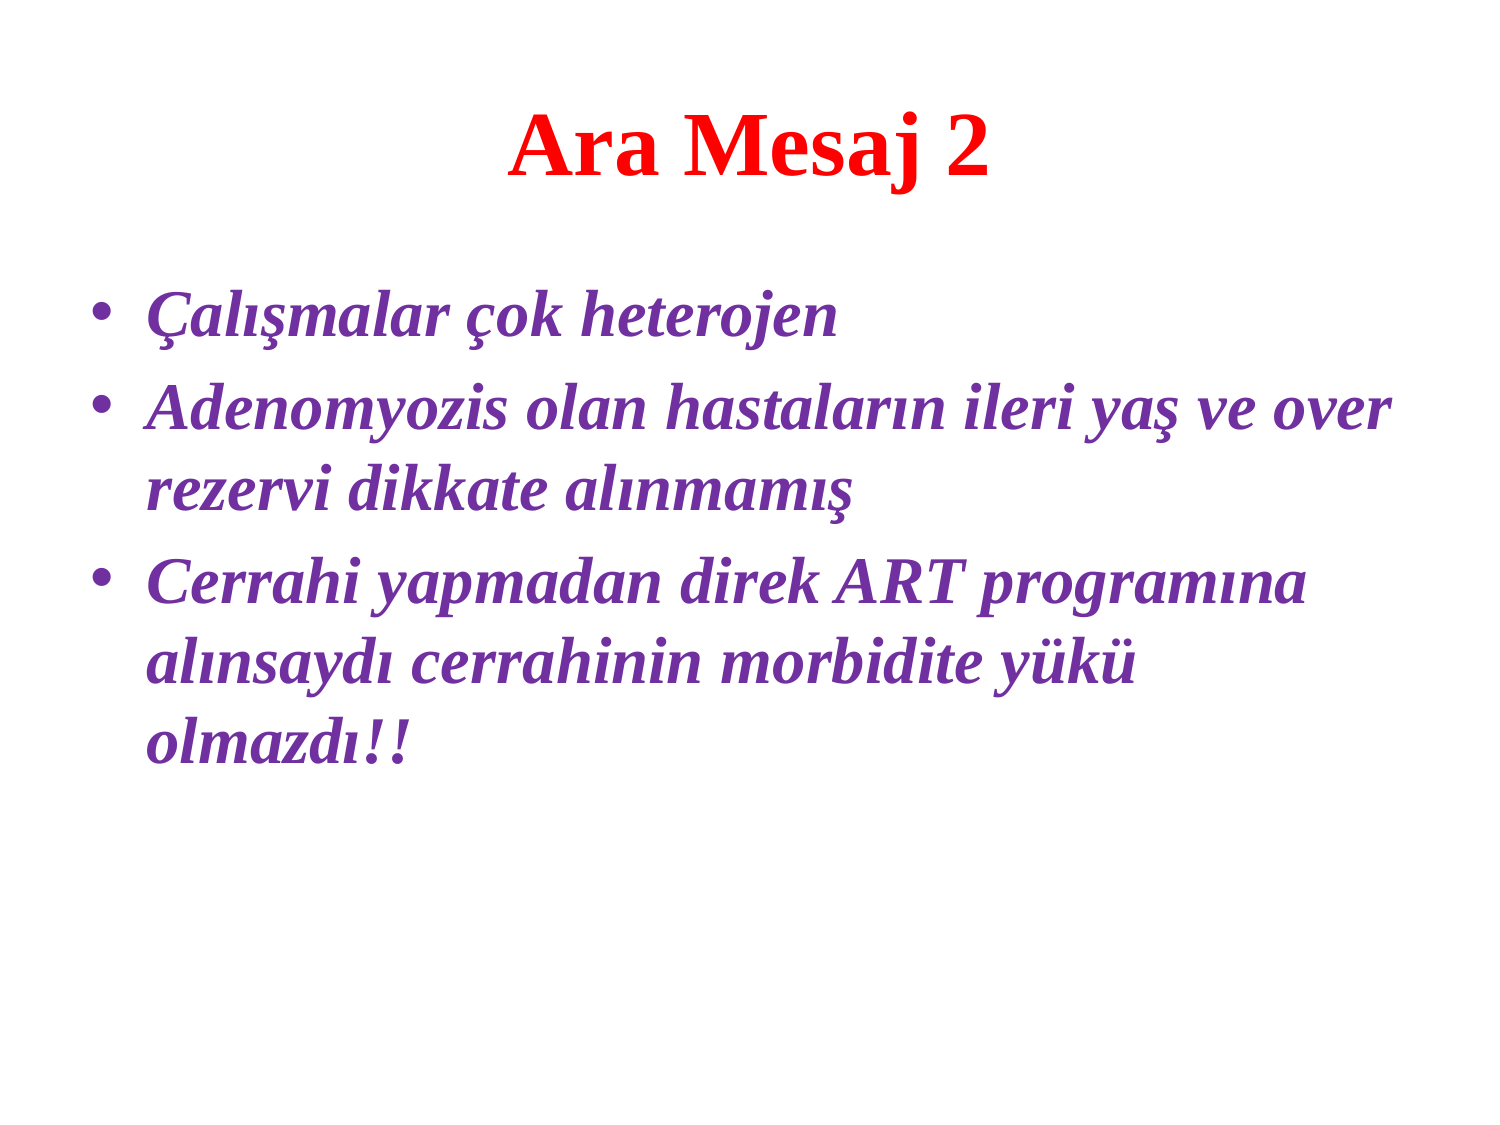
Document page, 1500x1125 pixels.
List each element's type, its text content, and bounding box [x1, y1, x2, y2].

list Çalışmalar çok heterojen Adenomyozis olan hastaların ileri yaş ve over rezervi dikkate alınmamış Cerrahi yapmadan direk ART programına alınsaydı cerrahinin morbidite yükü olmazdı!! [75, 262, 1425, 1005]
title Ara Mesaj 2 [75, 45, 1425, 233]
